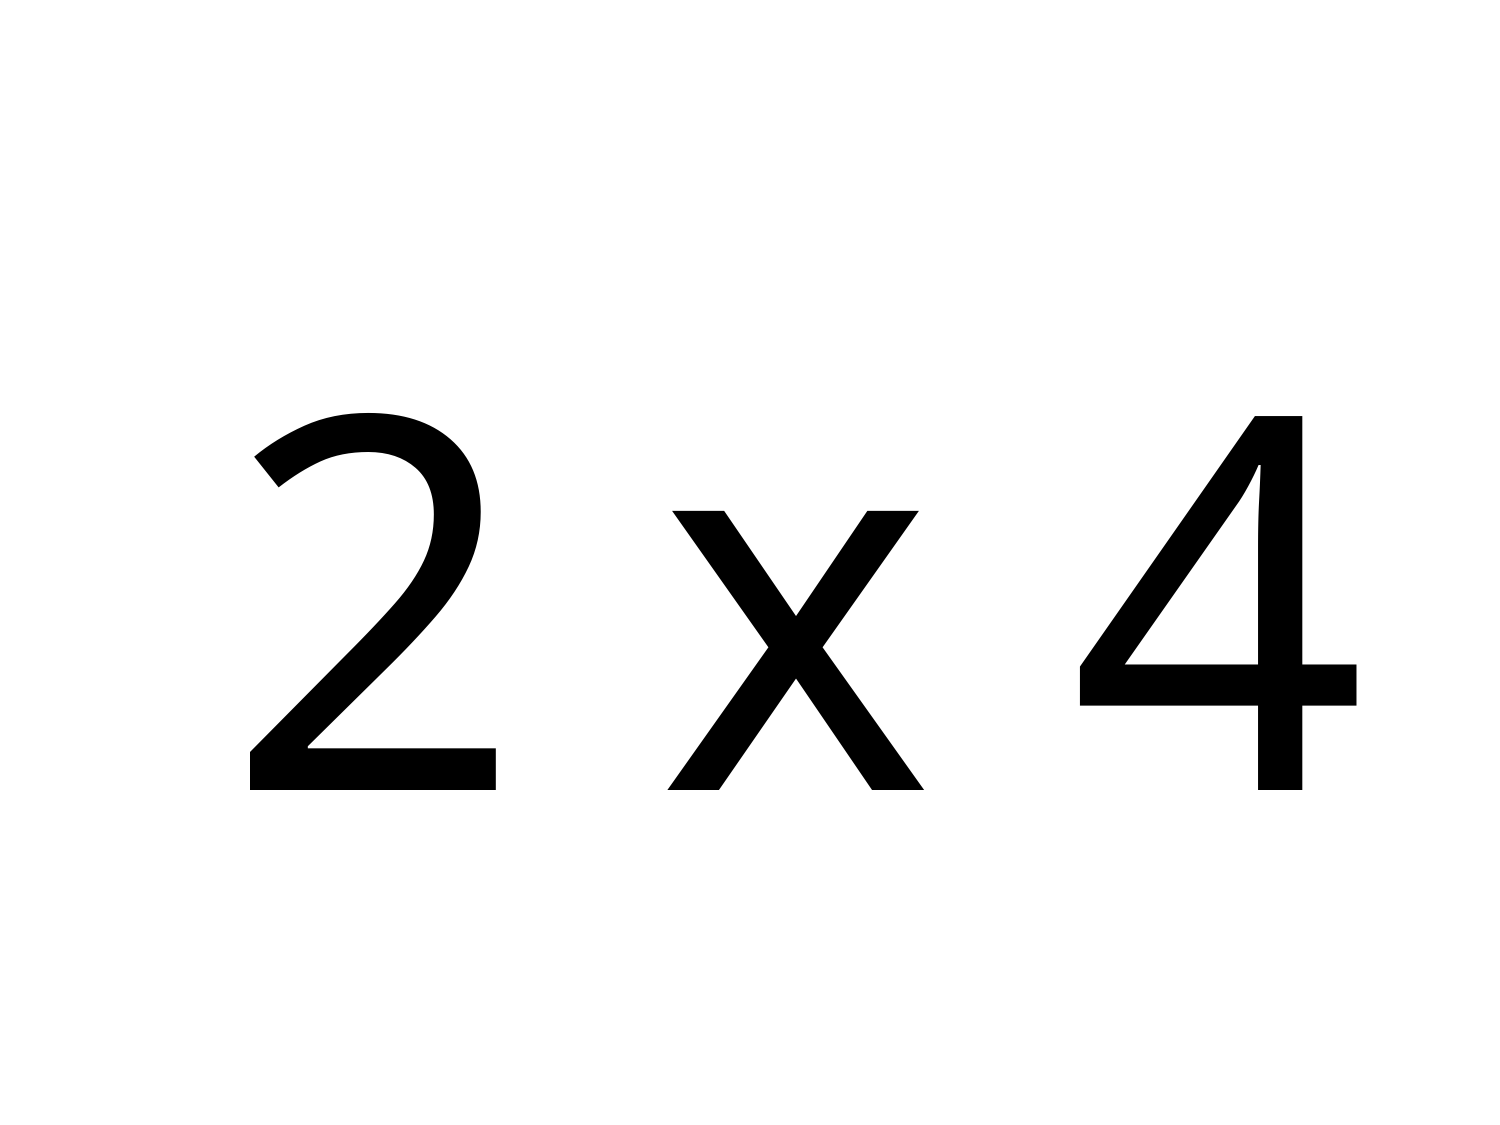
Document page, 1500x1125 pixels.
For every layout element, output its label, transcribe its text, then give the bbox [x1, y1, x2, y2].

list 2 x 4 [75, 262, 1425, 1005]
